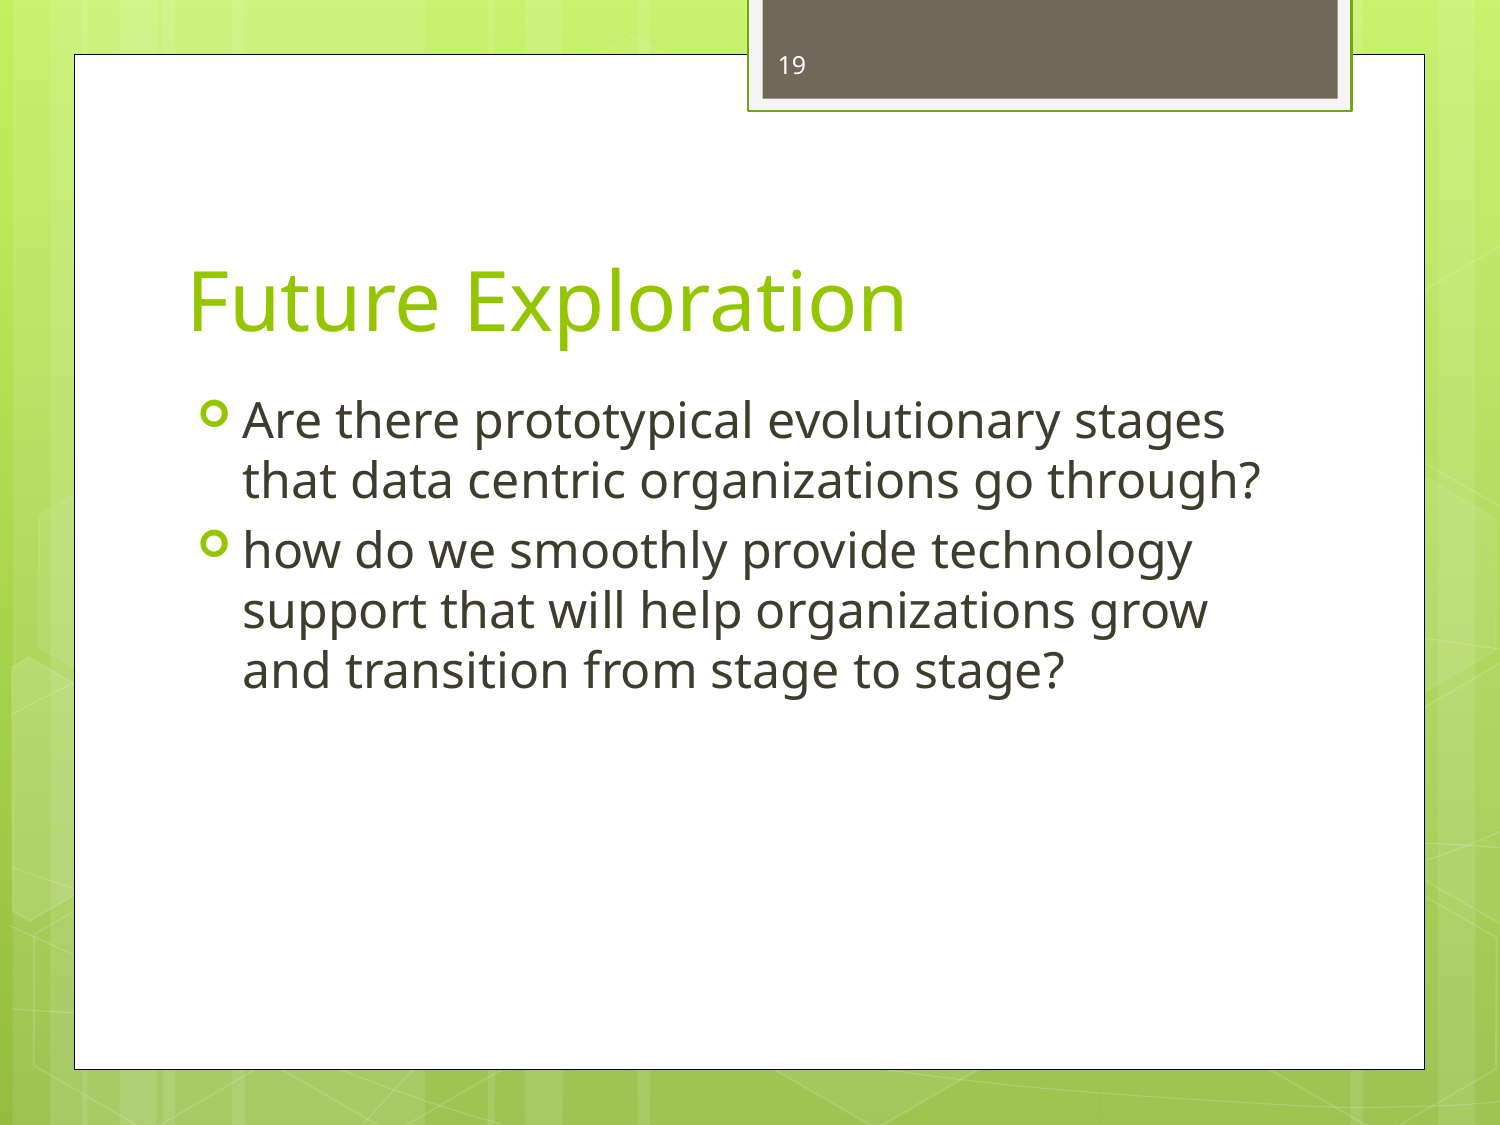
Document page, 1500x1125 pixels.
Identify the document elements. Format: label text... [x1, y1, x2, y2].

list Are there prototypical evolutionary stages that data centric organizations go through? how do we smoothly provide technology support that will help organizations grow and transition from stage to stage? [171, 381, 1283, 957]
title Future Exploration [171, 168, 1324, 357]
slide_number 19 [762, 36, 982, 97]
